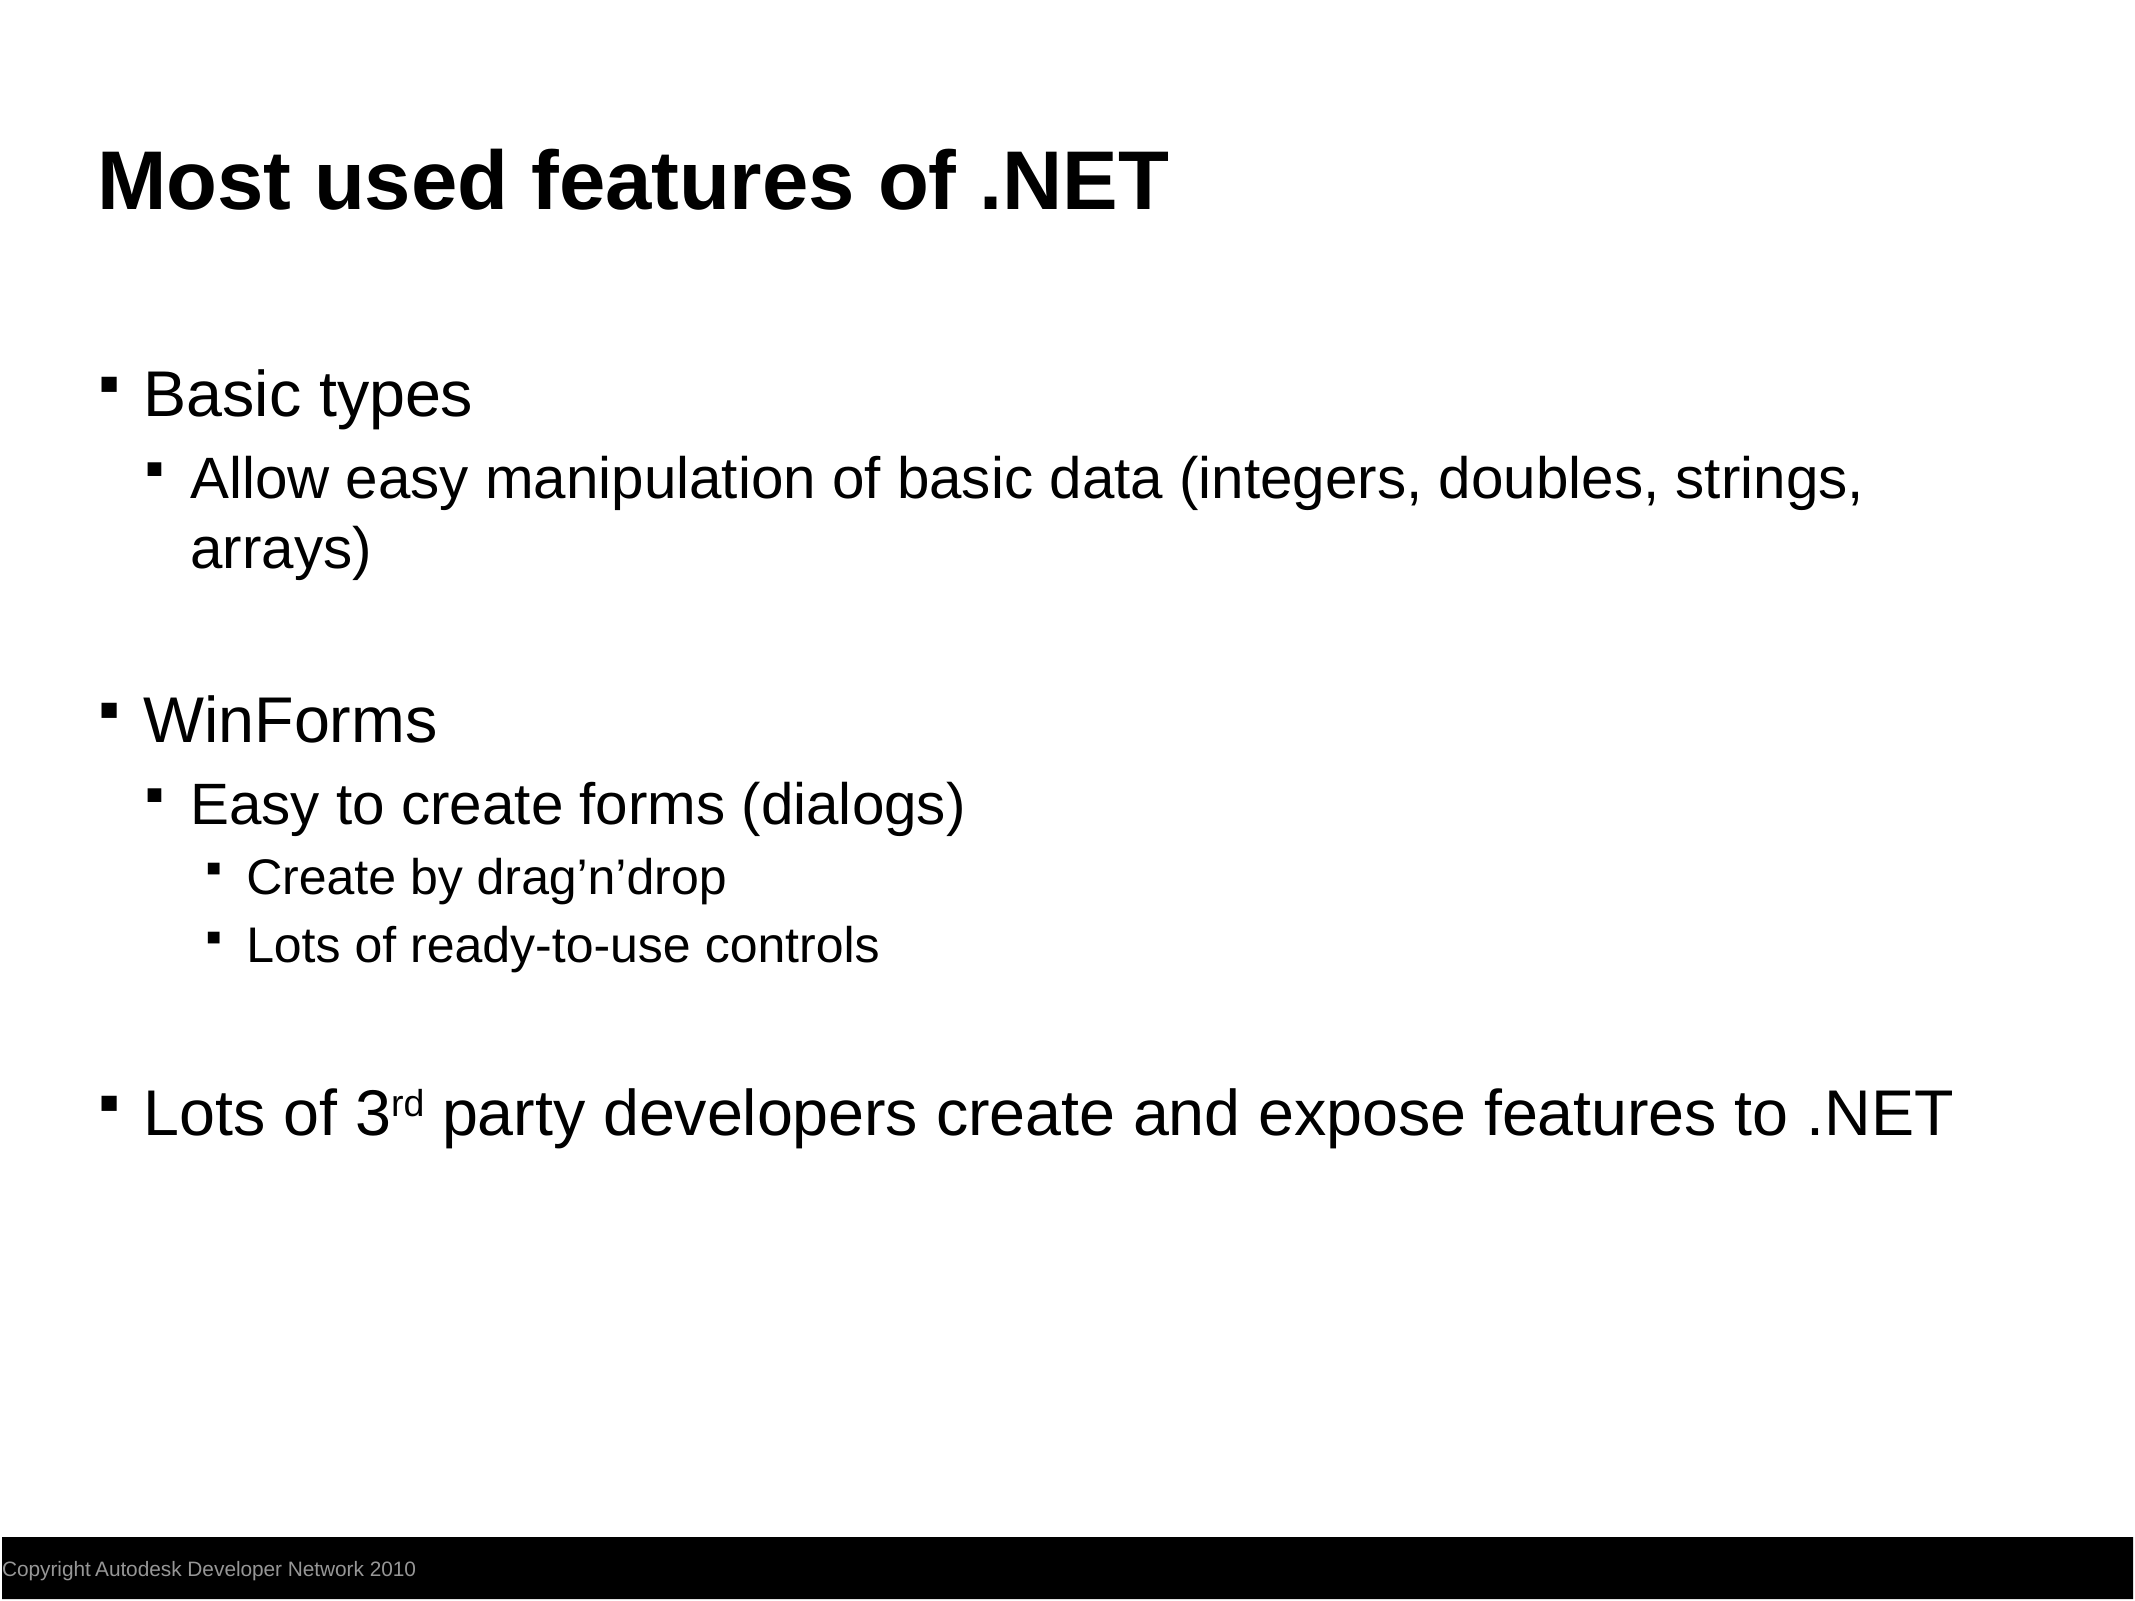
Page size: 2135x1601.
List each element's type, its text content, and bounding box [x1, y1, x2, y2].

title Most used features of .NET [96, 59, 2028, 293]
list Basic types Allow easy manipulation of basic data (integers, doubles, strings, arrays) WinForms Easy to create forms (dialogs) Create by drag’n’drop Lots of ready-to-use controls Lots of 3rd party developers create and expose features to .NET [96, 351, 2028, 1452]
